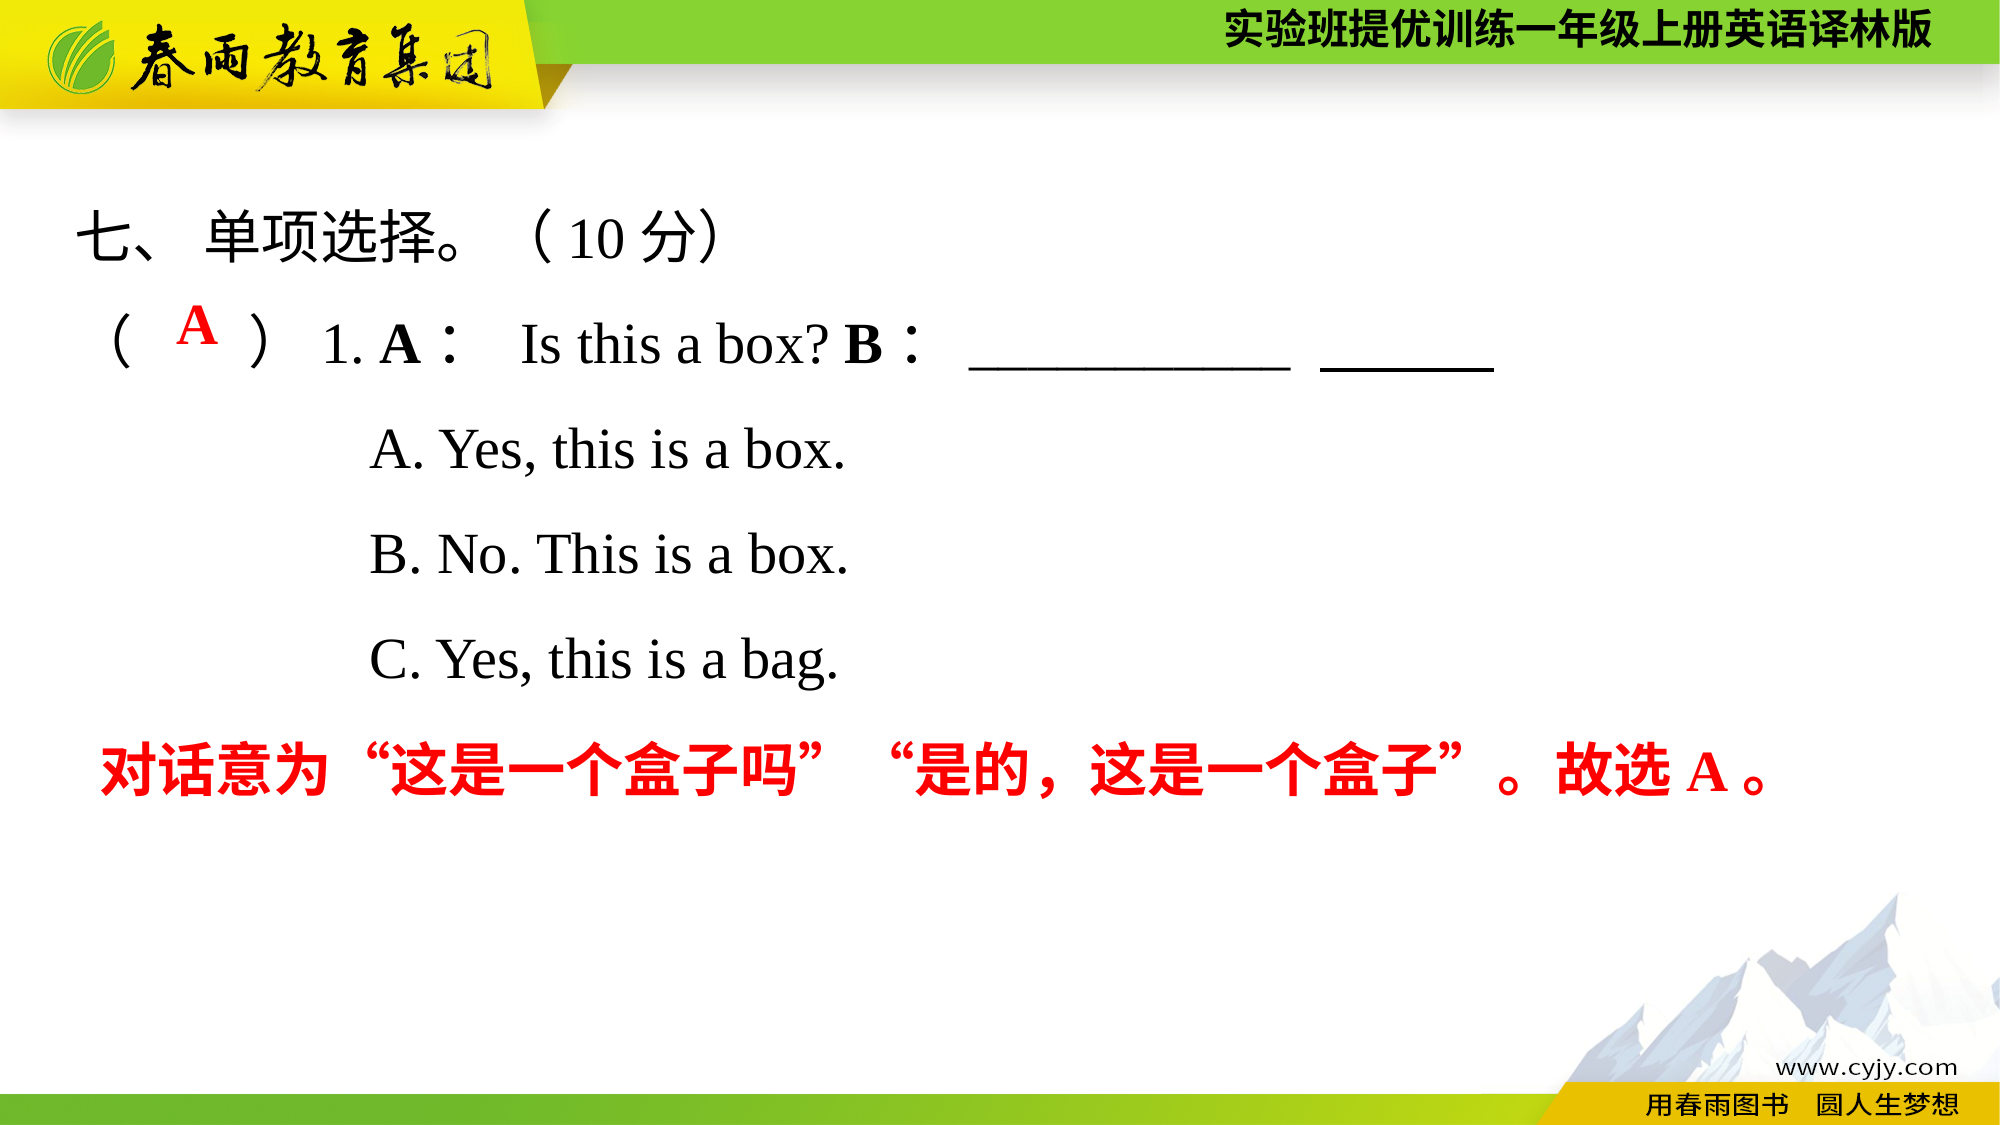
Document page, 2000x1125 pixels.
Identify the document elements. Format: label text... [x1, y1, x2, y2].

picture [0, 0, 2000, 1125]
text_box A [161, 278, 234, 364]
text_box 对话意为“这是一个盒子吗”“是的，这是一个盒子”。故选A。 [84, 691, 1969, 811]
list 七、 单项选择。（10分） （ ）1. A： Is this a box? B：___________ A. Yes, this is a box. B. No. This is a box. C. Yes, this is a bag. [59, 157, 1944, 704]
